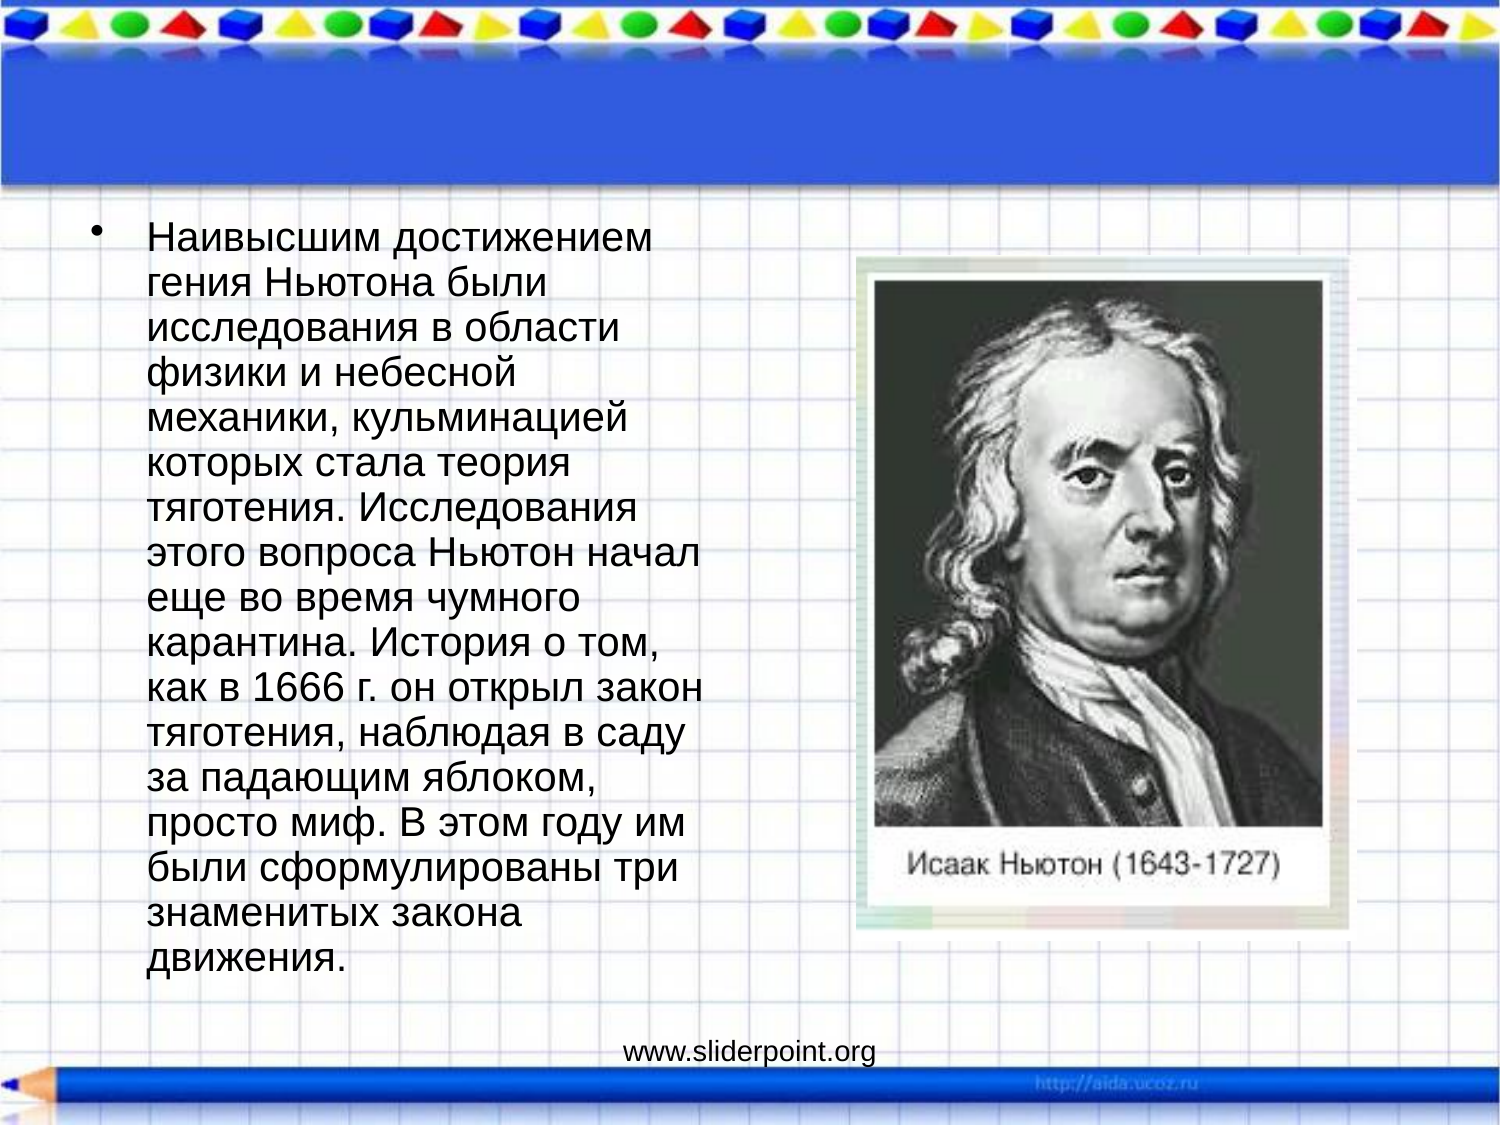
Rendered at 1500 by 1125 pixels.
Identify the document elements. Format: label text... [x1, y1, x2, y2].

list Наивысшим достижением гения Ньютона были исследования в области физики и небесной механики, кульминацией которых стала теория тяготения. Исследования этого вопроса Ньютон начал еще во время чумного карантина. История о том, как в 1666 г. он открыл закон тяготения, наблюдая в саду за падающим яблоком, просто миф. В этом году им были сформулированы три знаменитых закона движения. [74, 207, 738, 1006]
picture [0, 0, 1500, 1125]
footer www.sliderpoint.org [512, 1024, 988, 1103]
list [855, 255, 1357, 941]
